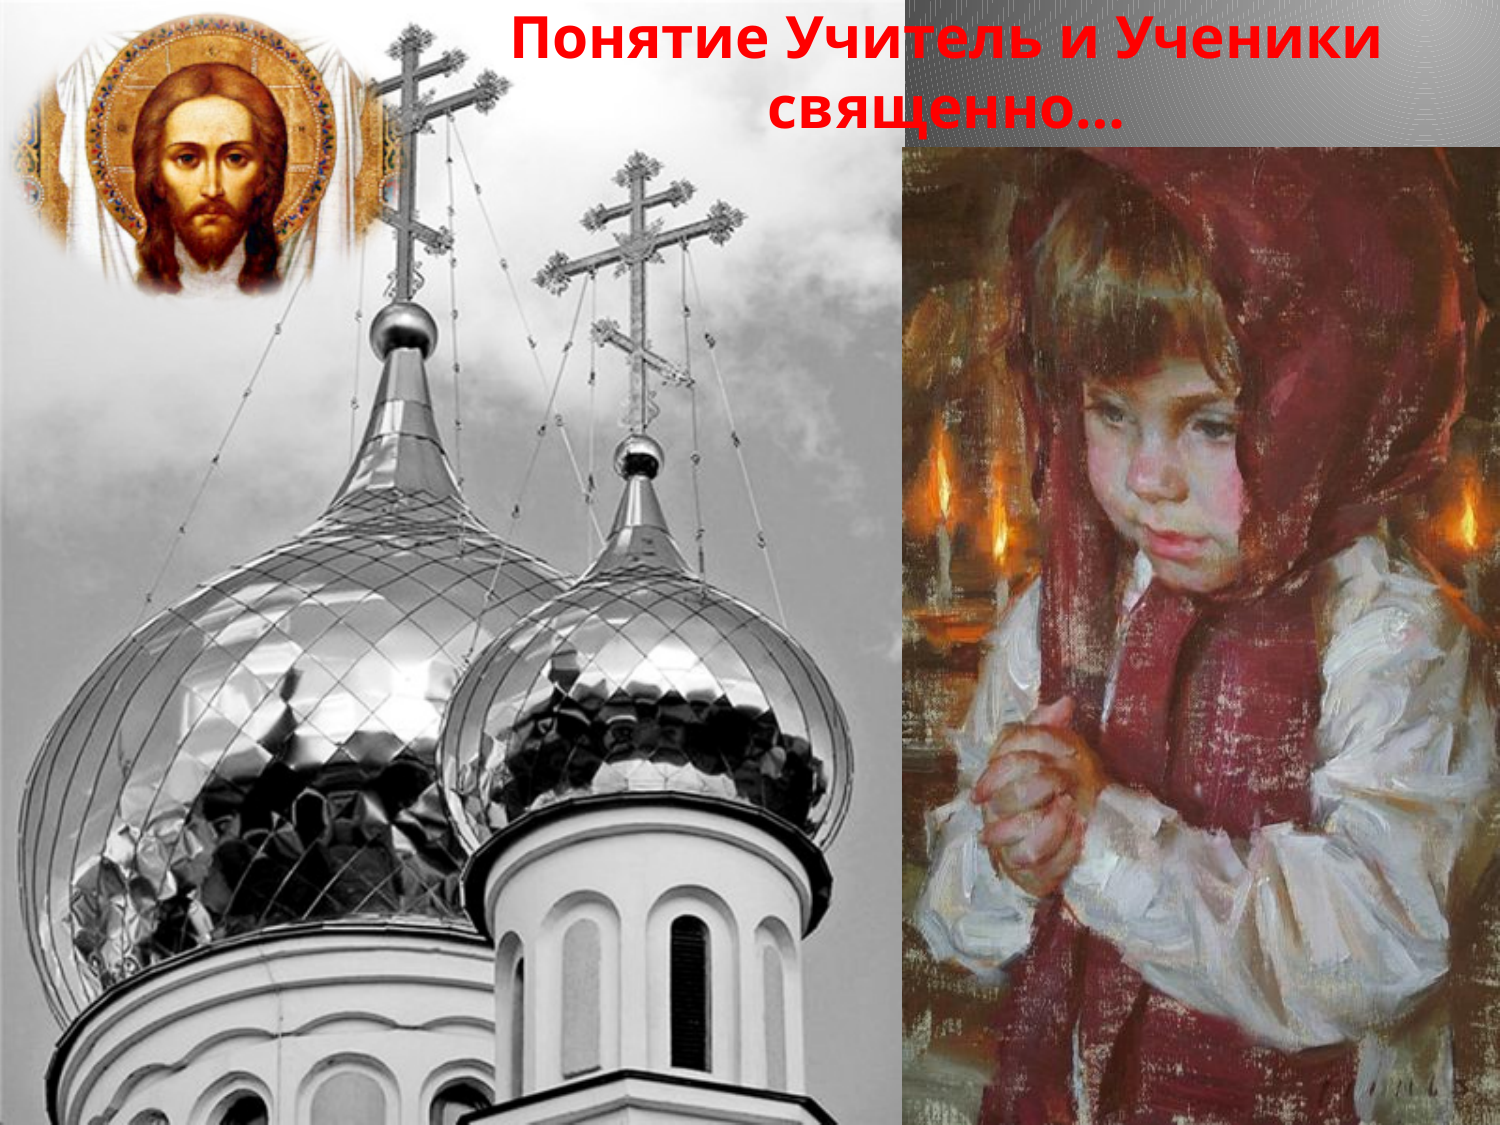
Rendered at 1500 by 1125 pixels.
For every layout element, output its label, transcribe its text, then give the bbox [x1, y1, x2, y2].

title Понятие Учитель и Ученики священно… [905, 0, 1425, 141]
picture [0, 0, 905, 1125]
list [902, 147, 1500, 1125]
